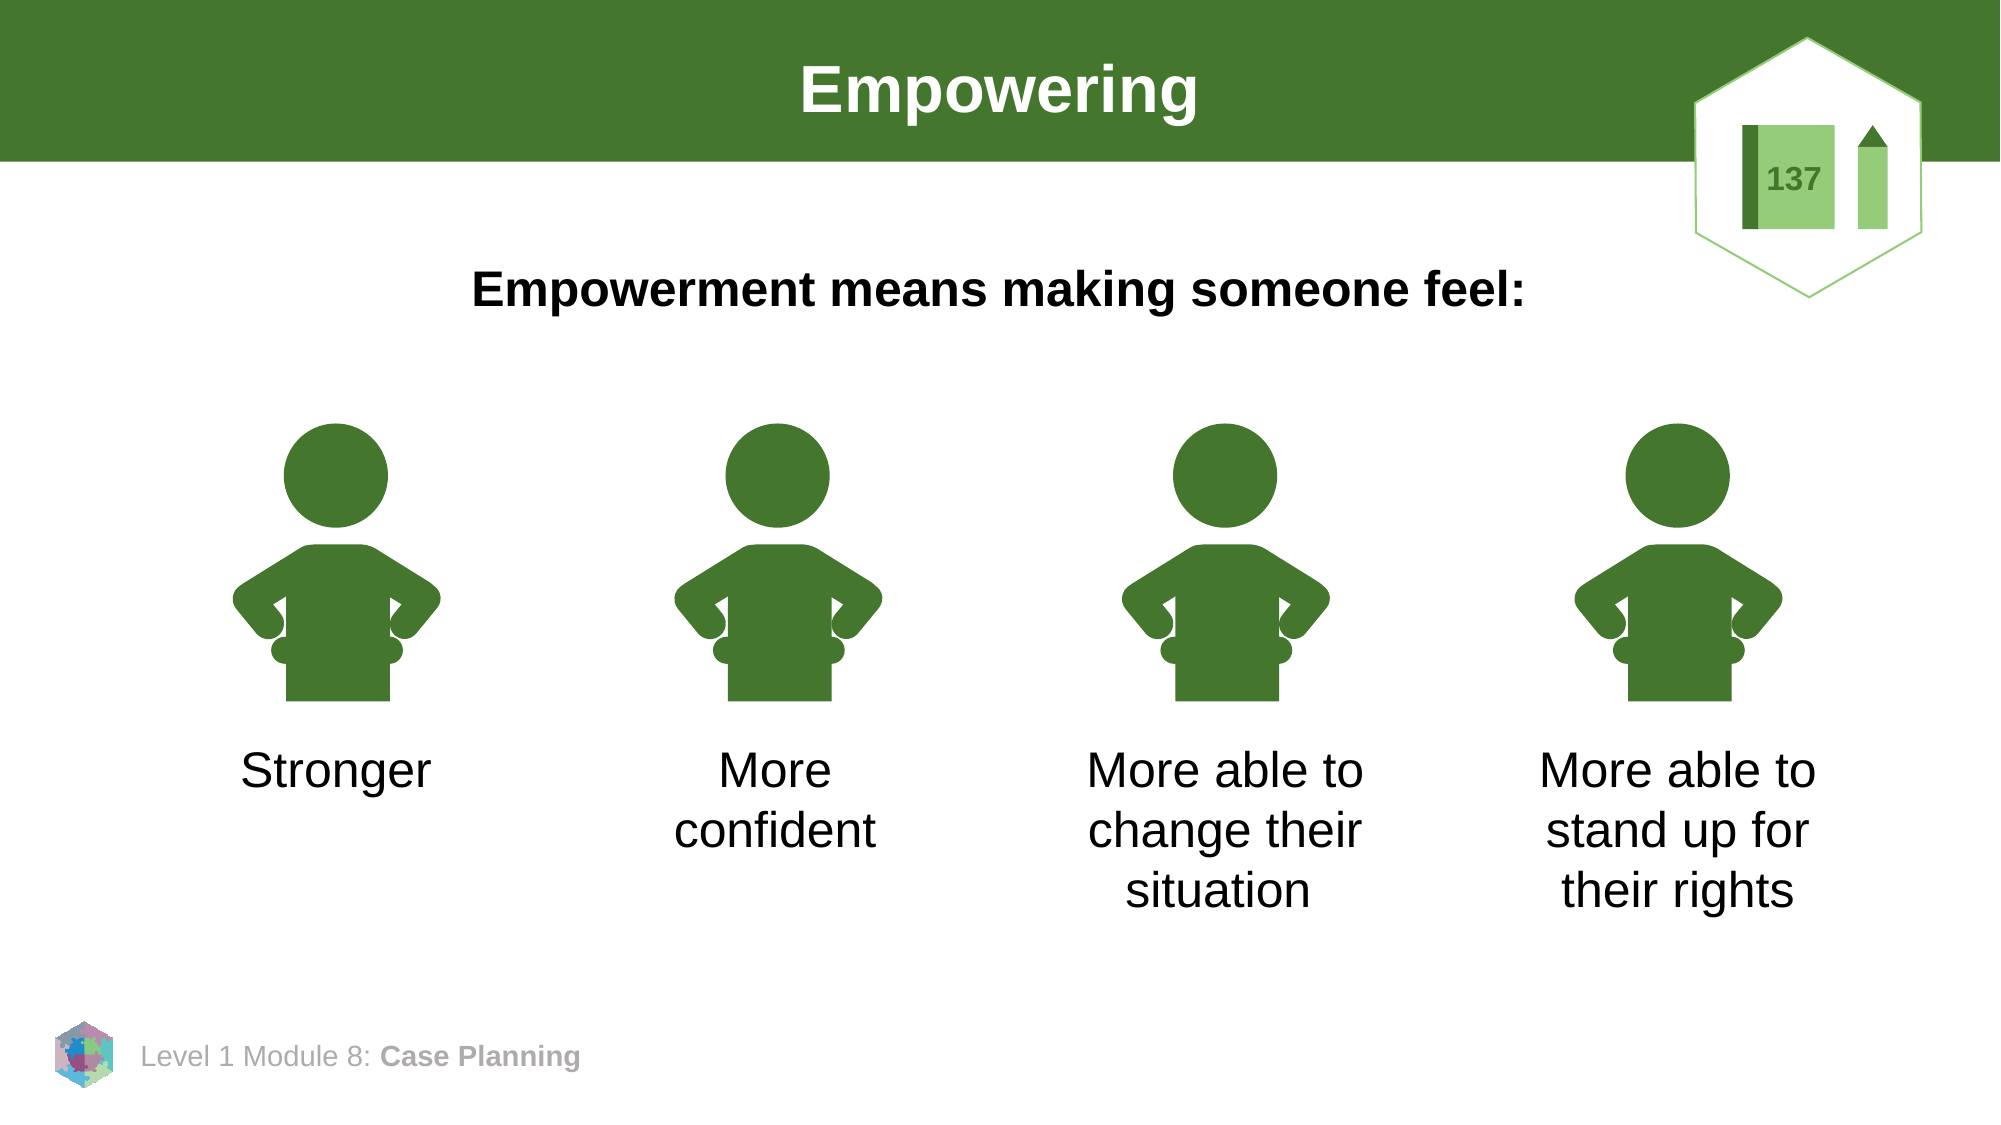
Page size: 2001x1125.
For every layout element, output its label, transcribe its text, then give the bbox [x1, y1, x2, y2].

title Empowering [137, 19, 1863, 163]
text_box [1677, 55, 1939, 280]
text_box Empowerment means making someone feel: [212, 248, 1786, 324]
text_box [229, 423, 443, 702]
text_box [1119, 423, 1332, 702]
picture [55, 1021, 113, 1088]
text_box More confident [643, 730, 907, 866]
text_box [1571, 423, 1785, 702]
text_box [671, 423, 885, 702]
text_box More able to stand up for their rights [1485, 730, 1870, 926]
text_box Stronger [144, 730, 529, 806]
text_box More able to change their situation [1033, 730, 1418, 926]
